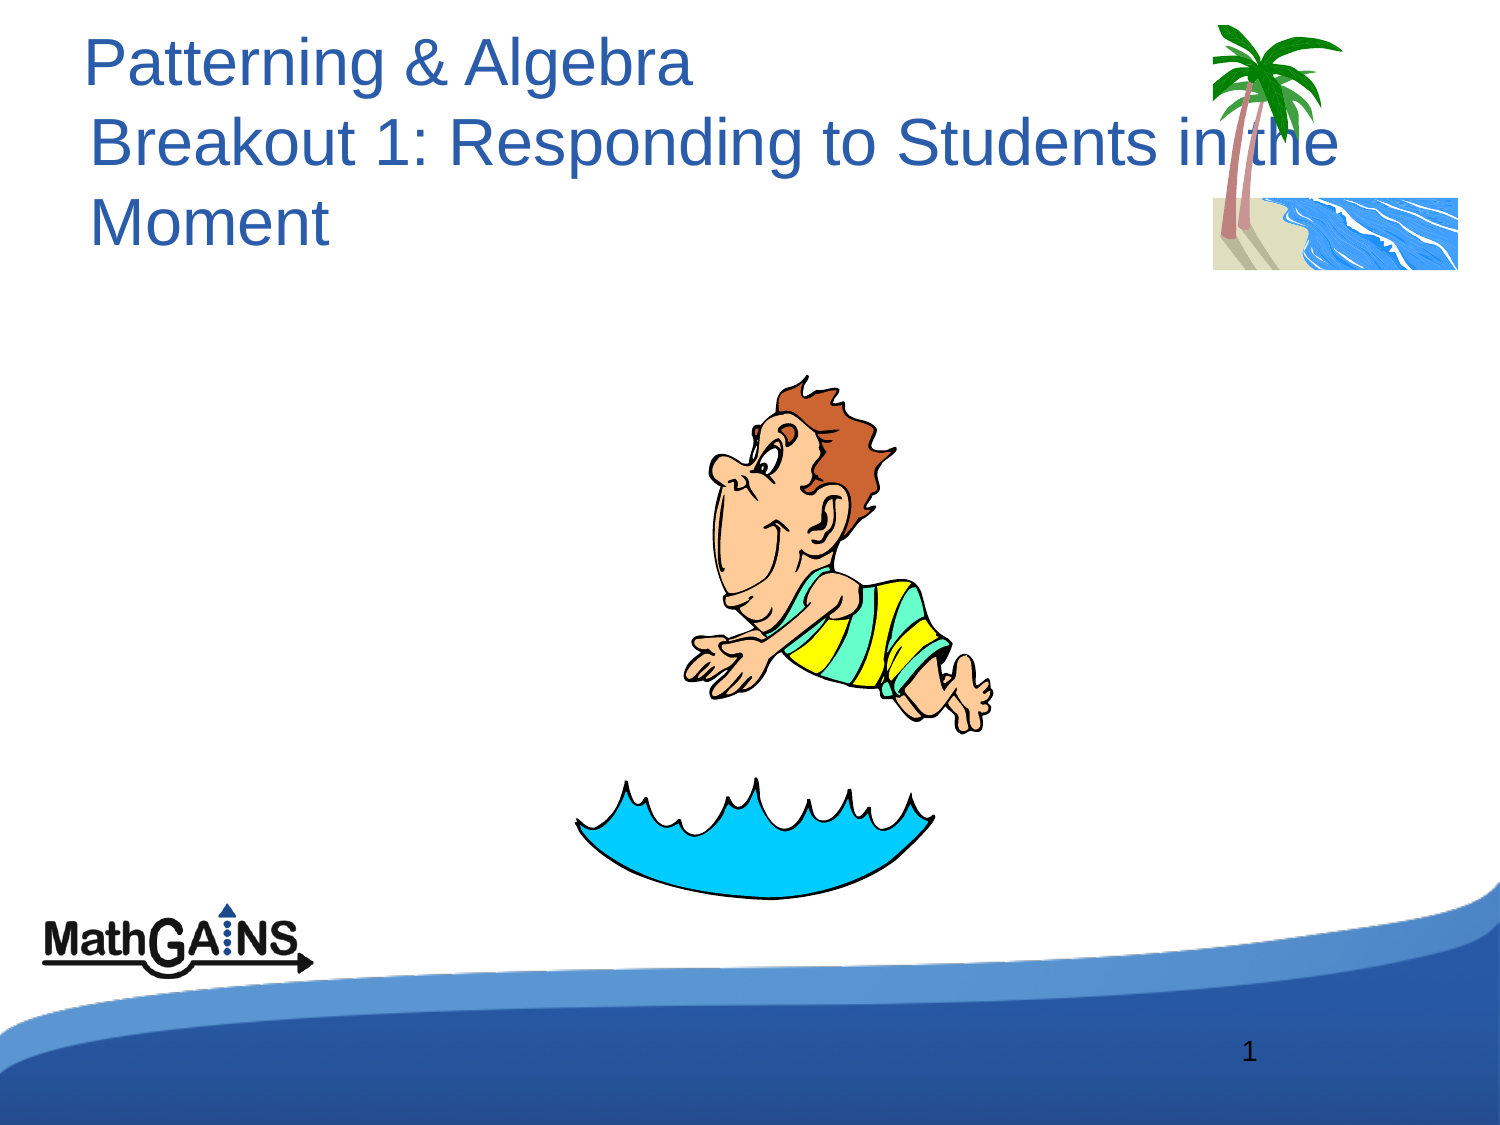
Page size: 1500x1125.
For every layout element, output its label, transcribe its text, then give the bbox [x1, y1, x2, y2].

picture [1212, 24, 1459, 271]
slide_number 1 [1223, 1023, 1277, 1075]
title Patterning & Algebra Breakout 1: Responding to Students in the Moment [74, 14, 1426, 263]
picture [0, 878, 1500, 1125]
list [574, 374, 994, 901]
